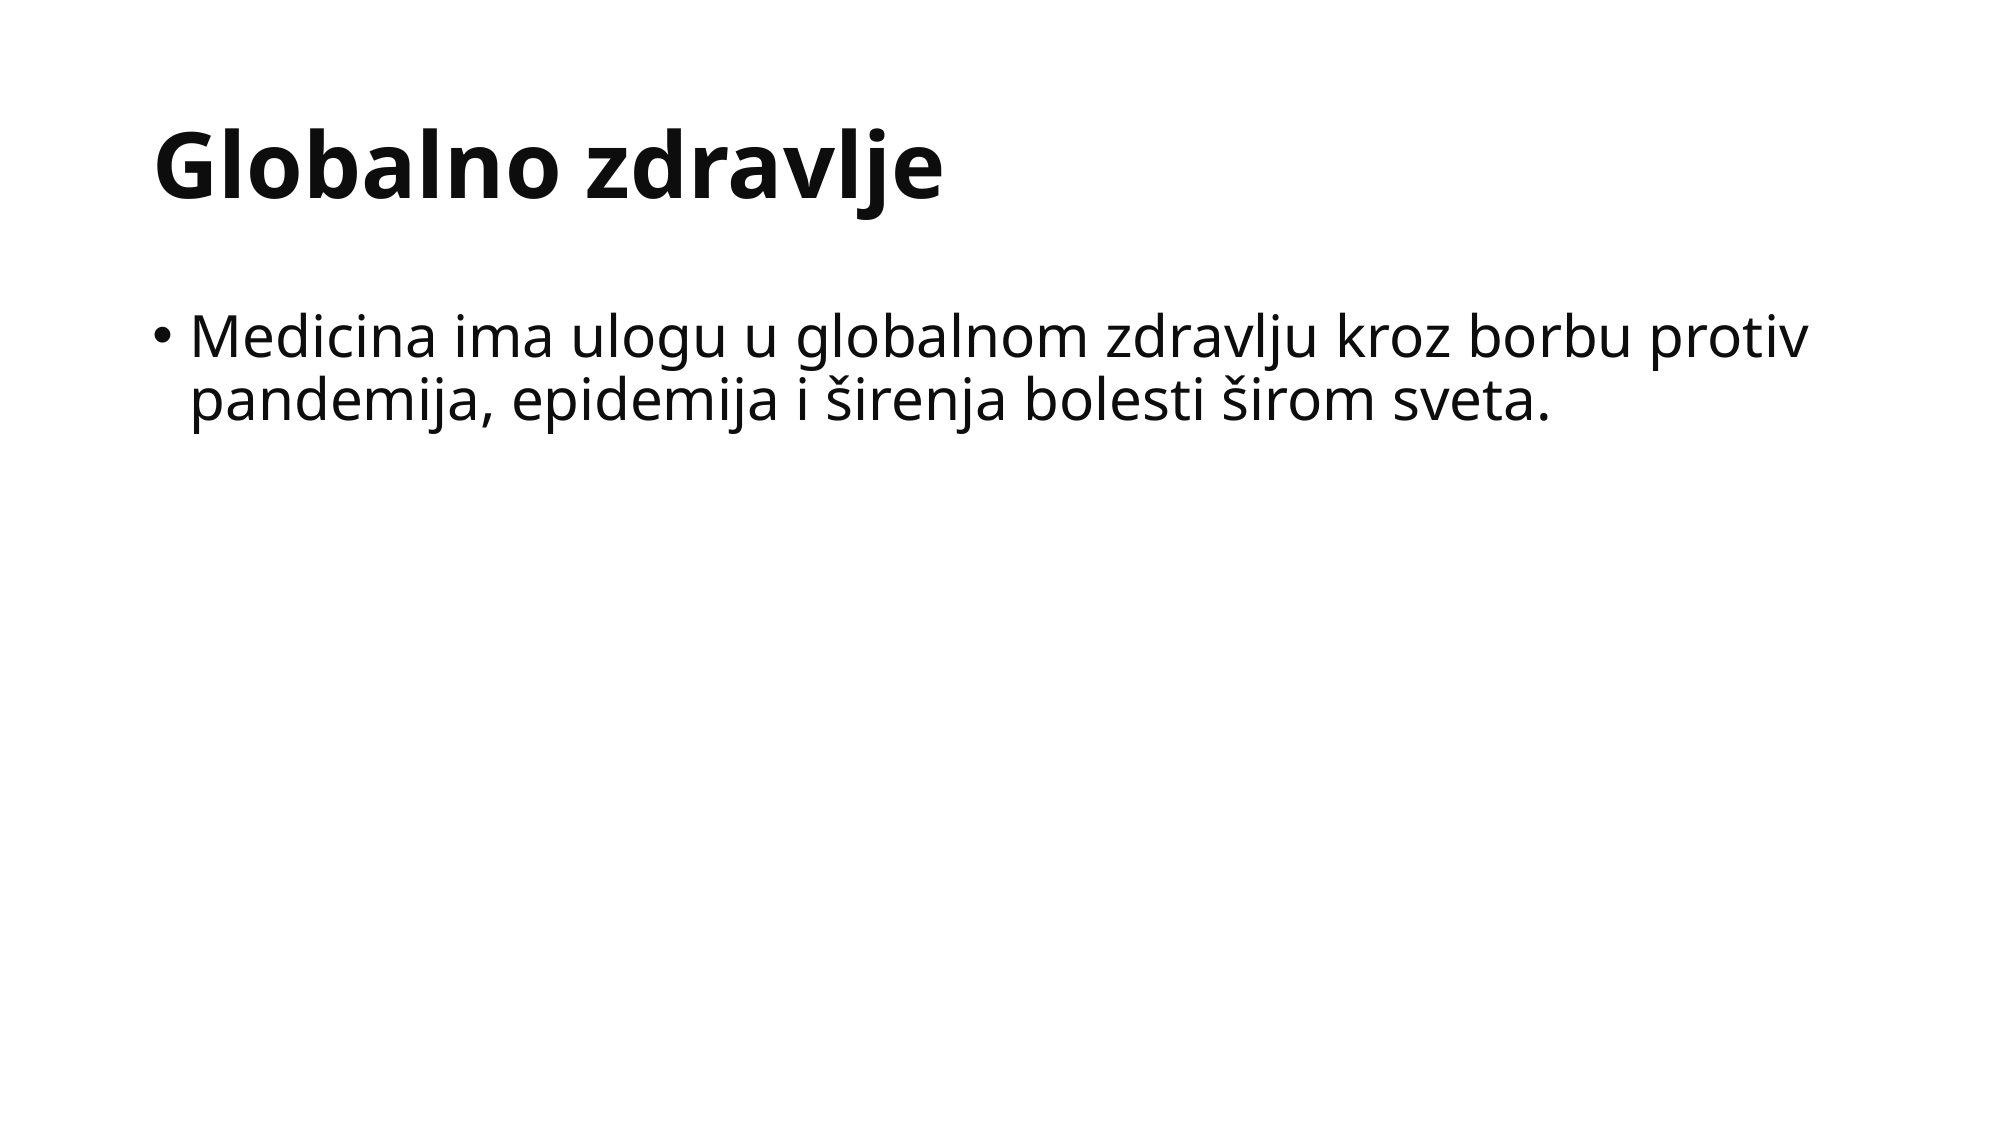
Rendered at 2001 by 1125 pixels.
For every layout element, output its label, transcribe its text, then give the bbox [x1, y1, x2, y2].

title Globalno zdravlje [137, 59, 1863, 278]
list Medicina ima ulogu u globalnom zdravlju kroz borbu protiv pandemija, epidemija i širenja bolesti širom sveta. [137, 299, 1863, 1014]
